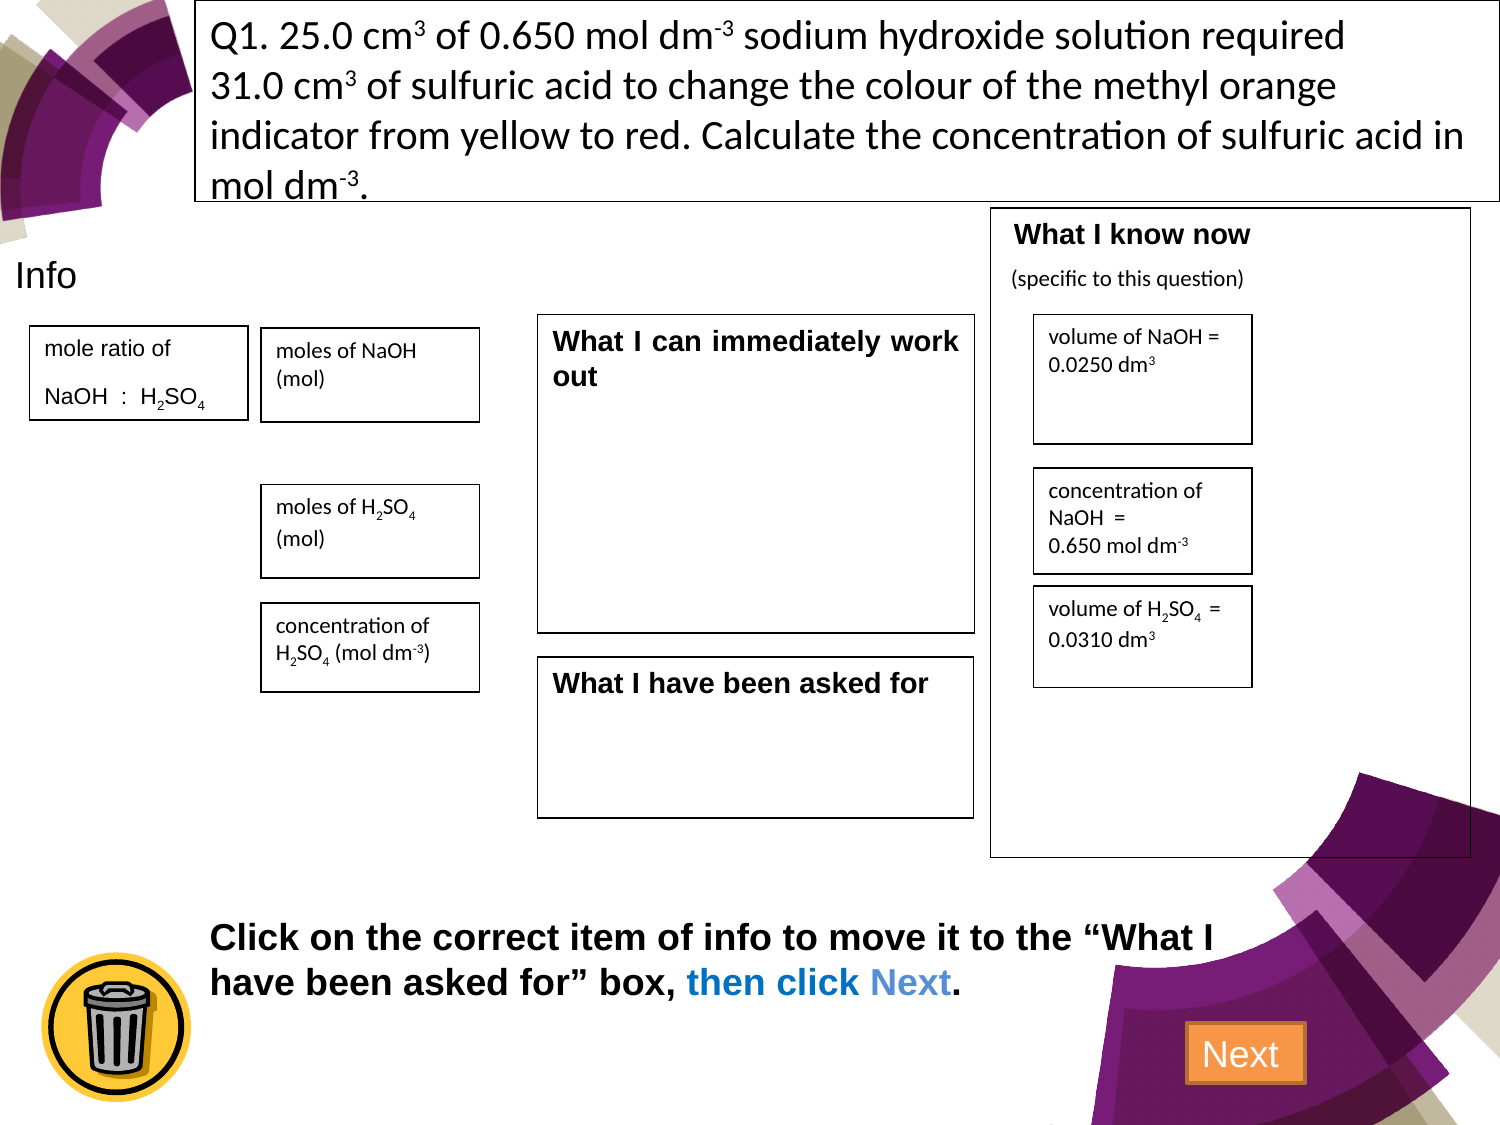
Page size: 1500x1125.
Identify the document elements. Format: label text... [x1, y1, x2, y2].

text_box Click on the correct item of info to move it to the “What I have been asked for” box, then click Next. [194, 905, 1235, 1010]
text_box volume of H2SO4 = 0.0310 dm3 [1033, 586, 1253, 688]
text_box moles of H2SO4 (mol) [260, 484, 480, 579]
text_box What I know now (specific to this question) [990, 208, 1471, 858]
text_box concentration of NaOH = 0.650 mol dm-3 [1033, 468, 1253, 575]
text_box Next [1185, 1021, 1307, 1085]
text_box What I have been asked for [537, 656, 974, 819]
picture [1009, 716, 1500, 1125]
text_box What I can immediately work out [537, 314, 975, 634]
picture [41, 952, 192, 1103]
text_box Q1. 25.0 cm3 of 0.650 mol dm-3 sodium hydroxide solution required 31.0 cm3 of sulfuric acid to change the colour of the methyl orange indicator from yellow to red. Calculate the concentration of sulfuric acid in mol dm-3.. [194, 0, 1500, 202]
text_box Info [0, 243, 520, 304]
text_box mole ratio of NaOH : H2SO4 [29, 326, 249, 420]
text_box moles of NaOH (mol) [260, 328, 480, 422]
text_box volume of NaOH = 0.0250 dm3 [1033, 314, 1253, 445]
picture [0, 0, 219, 243]
text_box concentration of H2SO4 (mol dm-3) [260, 602, 480, 693]
